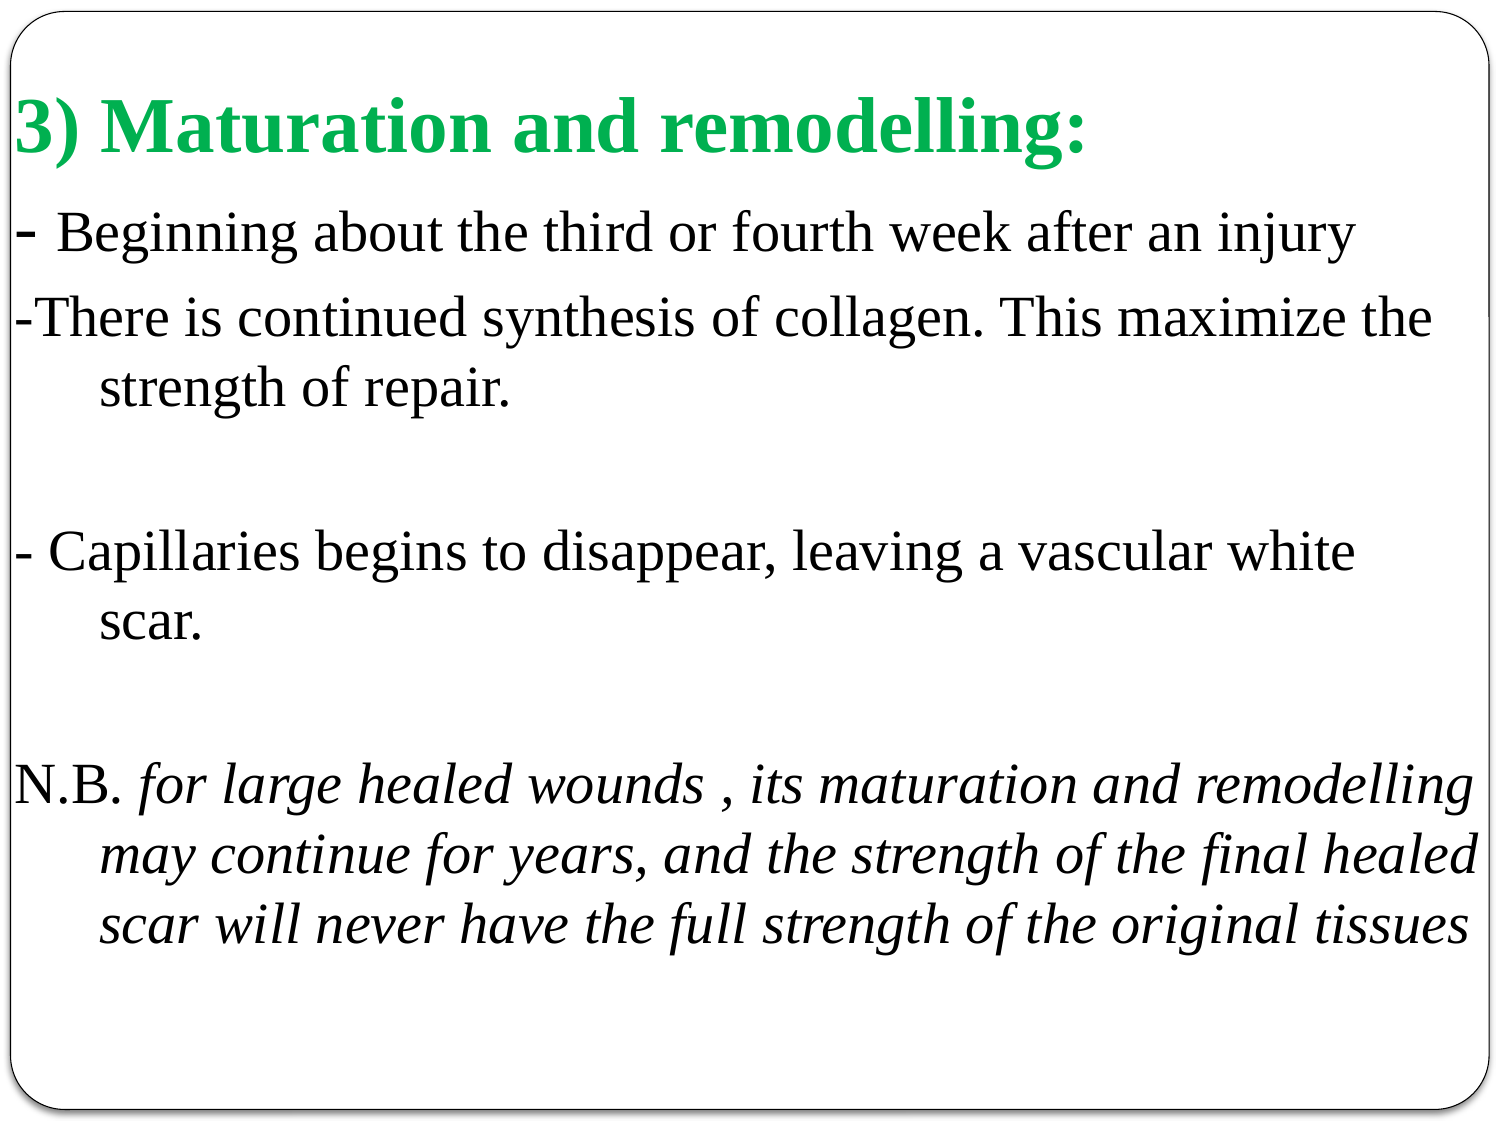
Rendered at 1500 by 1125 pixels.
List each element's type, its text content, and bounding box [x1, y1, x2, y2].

list 3) Maturation and remodelling: - Beginning about the third or fourth week after an injury -There is continued synthesis of collagen. This maximize the strength of repair. - Capillaries begins to disappear, leaving a vascular white scar. N.B. for large healed wounds , its maturation and remodelling may continue for years, and the strength of the final healed scar will never have the full strength of the original tissues [0, 66, 1500, 1102]
